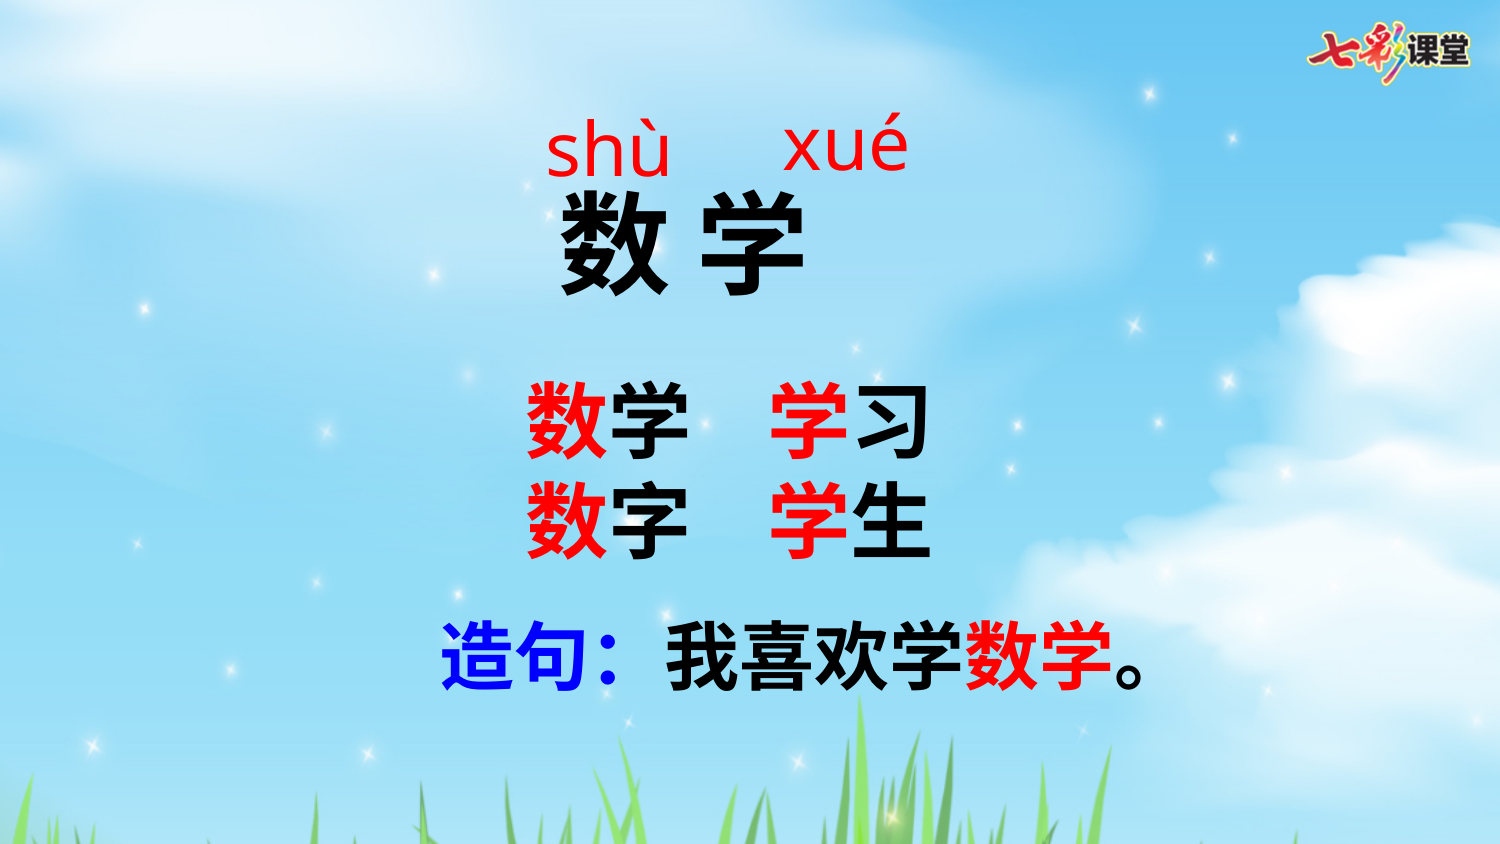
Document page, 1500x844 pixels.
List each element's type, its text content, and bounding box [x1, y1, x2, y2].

text_box 学习 学生 [758, 364, 966, 574]
text_box xué [774, 91, 920, 190]
text_box 数 学 [550, 169, 930, 313]
picture [0, 0, 1500, 844]
text_box 造句：我喜欢学数学。 [430, 605, 1270, 705]
text_box 数学 数字 [516, 364, 723, 574]
text_box shù [537, 97, 683, 196]
